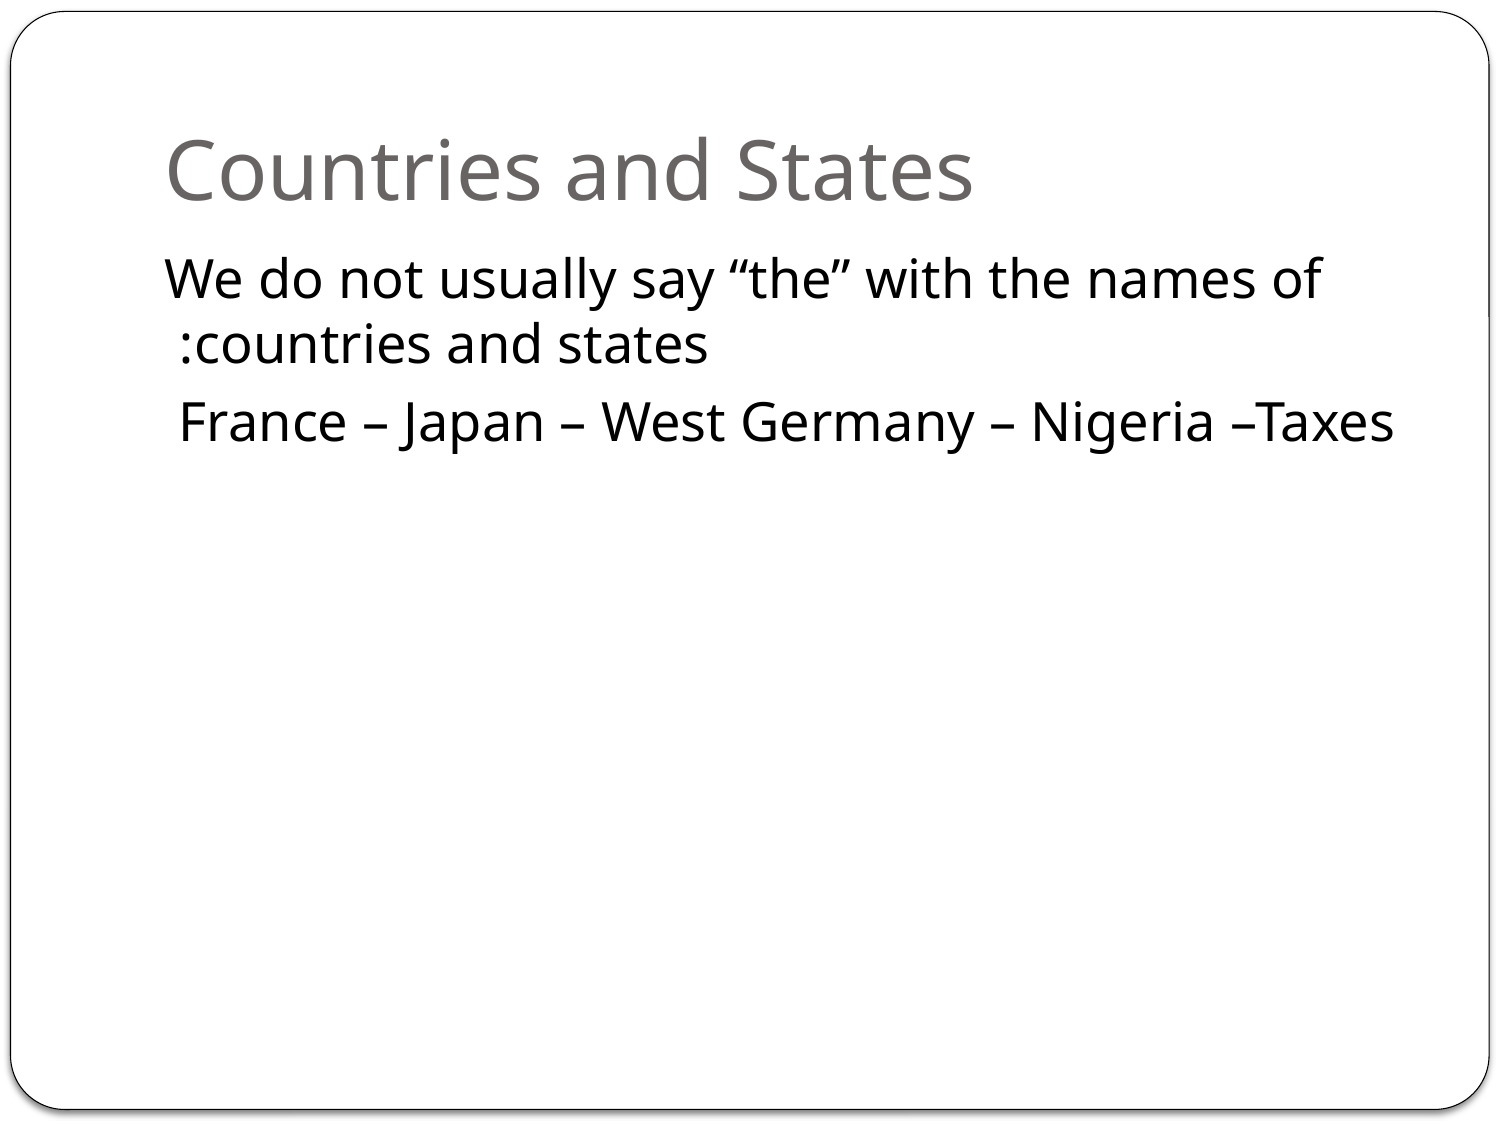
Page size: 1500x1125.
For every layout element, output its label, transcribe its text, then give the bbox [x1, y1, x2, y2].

title Countries and States [150, 45, 1425, 233]
list We do not usually say “the” with the names of countries and states: France – Japan – West Germany – Nigeria –Taxes [150, 237, 1425, 988]
